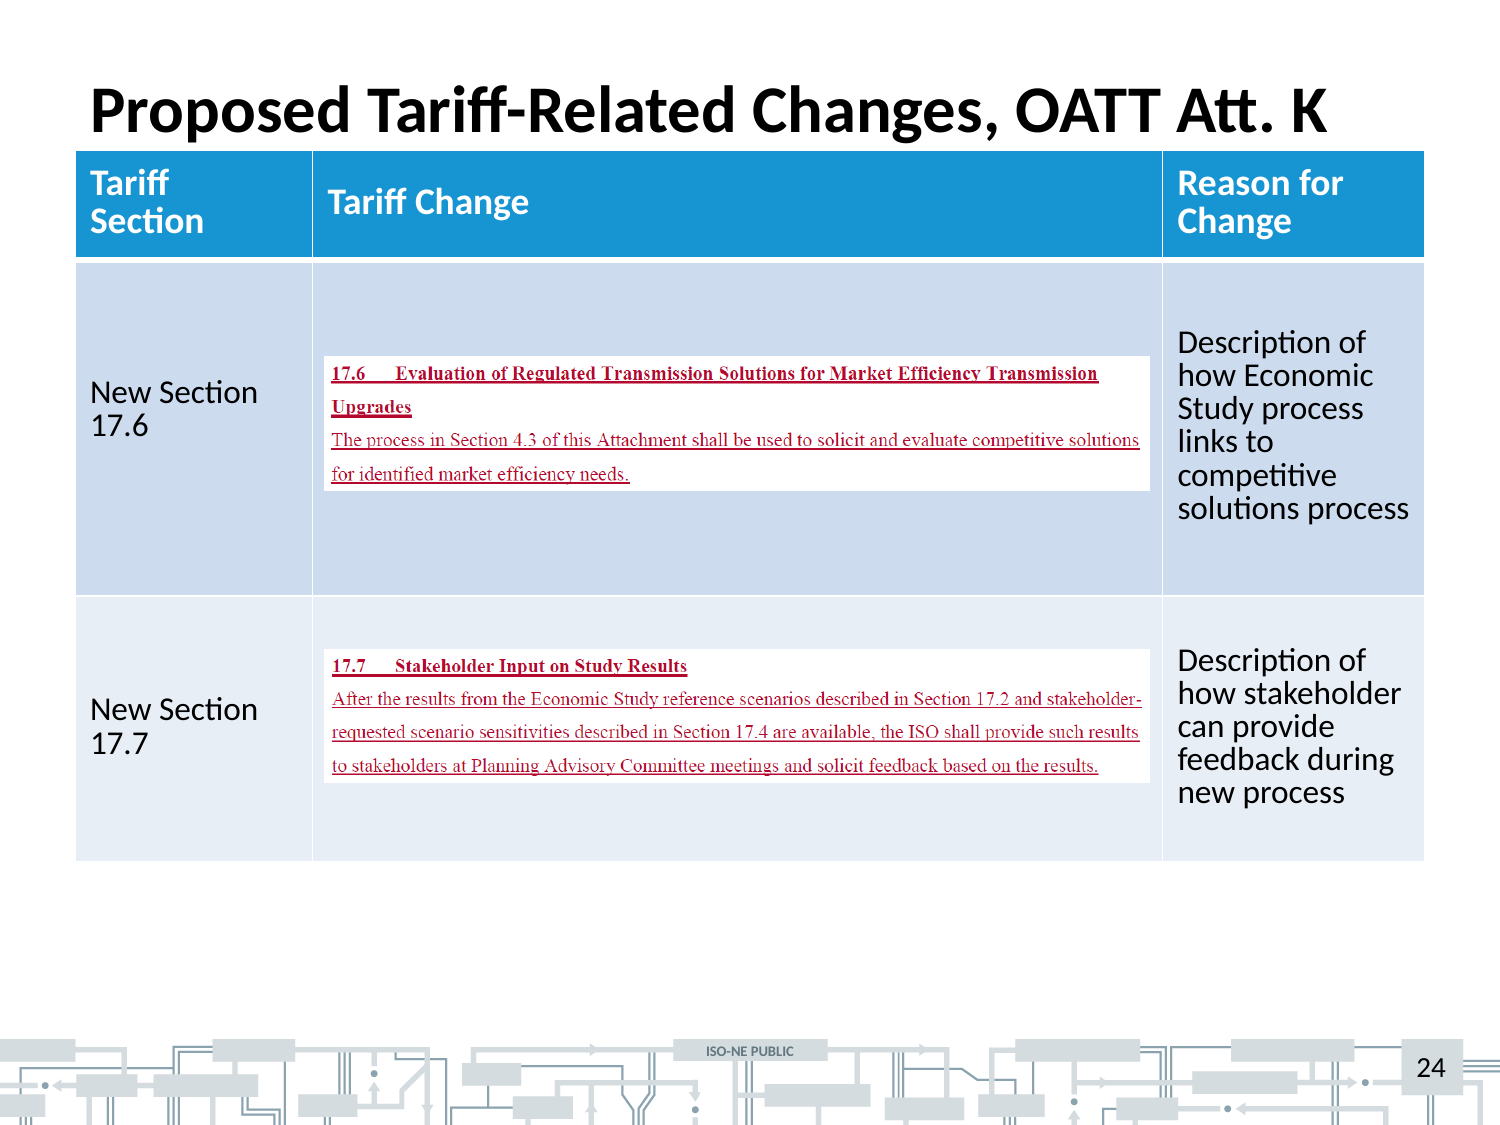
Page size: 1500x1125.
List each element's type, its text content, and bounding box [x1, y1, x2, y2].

table_cell Description of how stakeholder can provide feedback during new process [1163, 597, 1424, 861]
table_header Reason for Change [1163, 151, 1424, 257]
picture [324, 356, 1151, 491]
table_cell Description of how Economic Study process links to competitive solutions process [1163, 263, 1424, 595]
table_cell New Section 17.7 [76, 597, 312, 861]
table_cell [313, 597, 1162, 861]
table_cell [313, 263, 1162, 595]
picture [0, 1031, 1500, 1125]
slide_number 24 [1400, 1044, 1463, 1088]
table_header Tariff Change [313, 151, 1162, 257]
title Proposed Tariff-Related Changes, OATT Att. K [75, 12, 1425, 149]
picture [324, 649, 1151, 784]
table_cell New Section 17.6 [76, 263, 312, 595]
table_header Tariff Section [76, 151, 312, 257]
